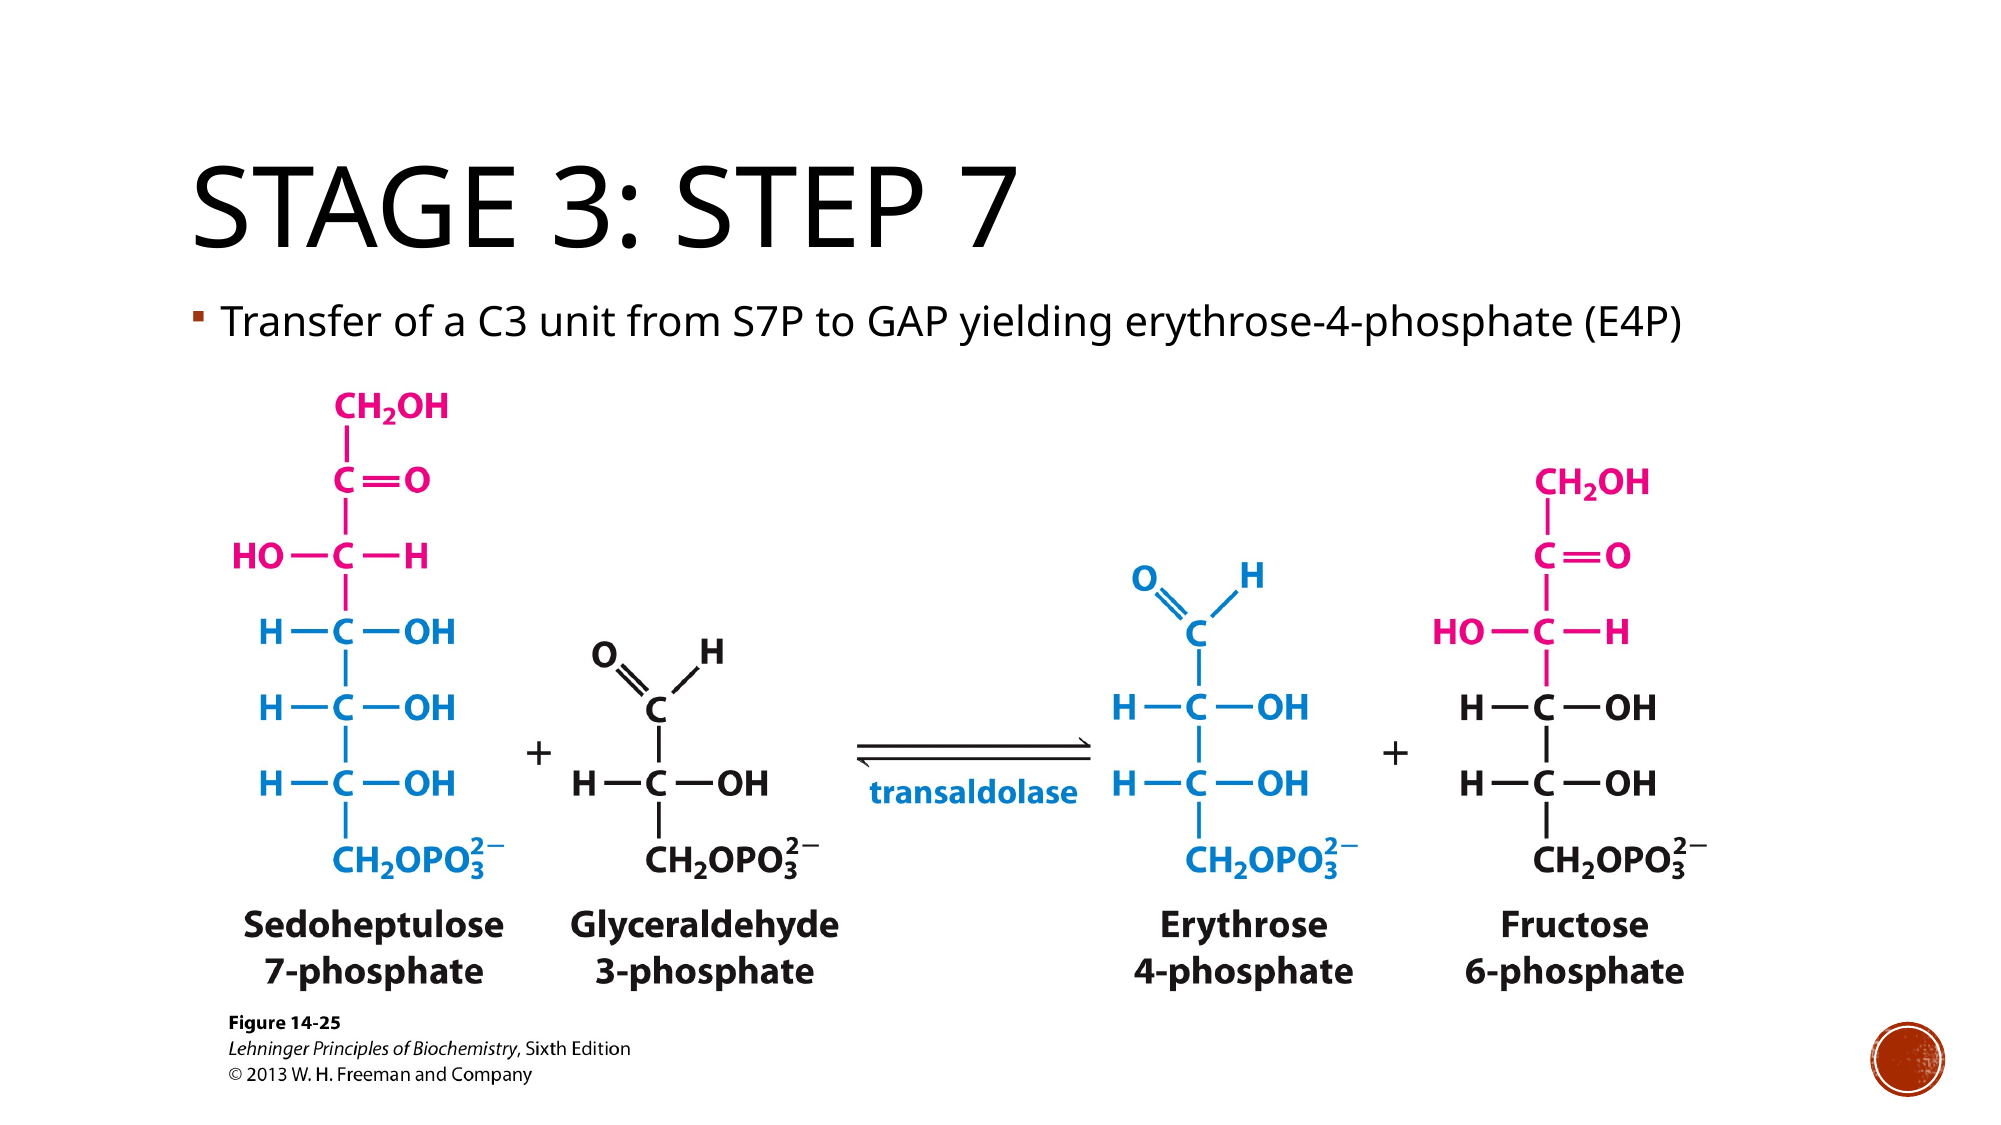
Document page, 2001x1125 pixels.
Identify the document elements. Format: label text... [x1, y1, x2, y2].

picture [224, 376, 1726, 1086]
list Transfer of a C3 unit from S7P to GAP yielding erythrose-4-phosphate (E4P) [175, 293, 1826, 394]
title Stage 3: Step 7 [175, 79, 1826, 293]
